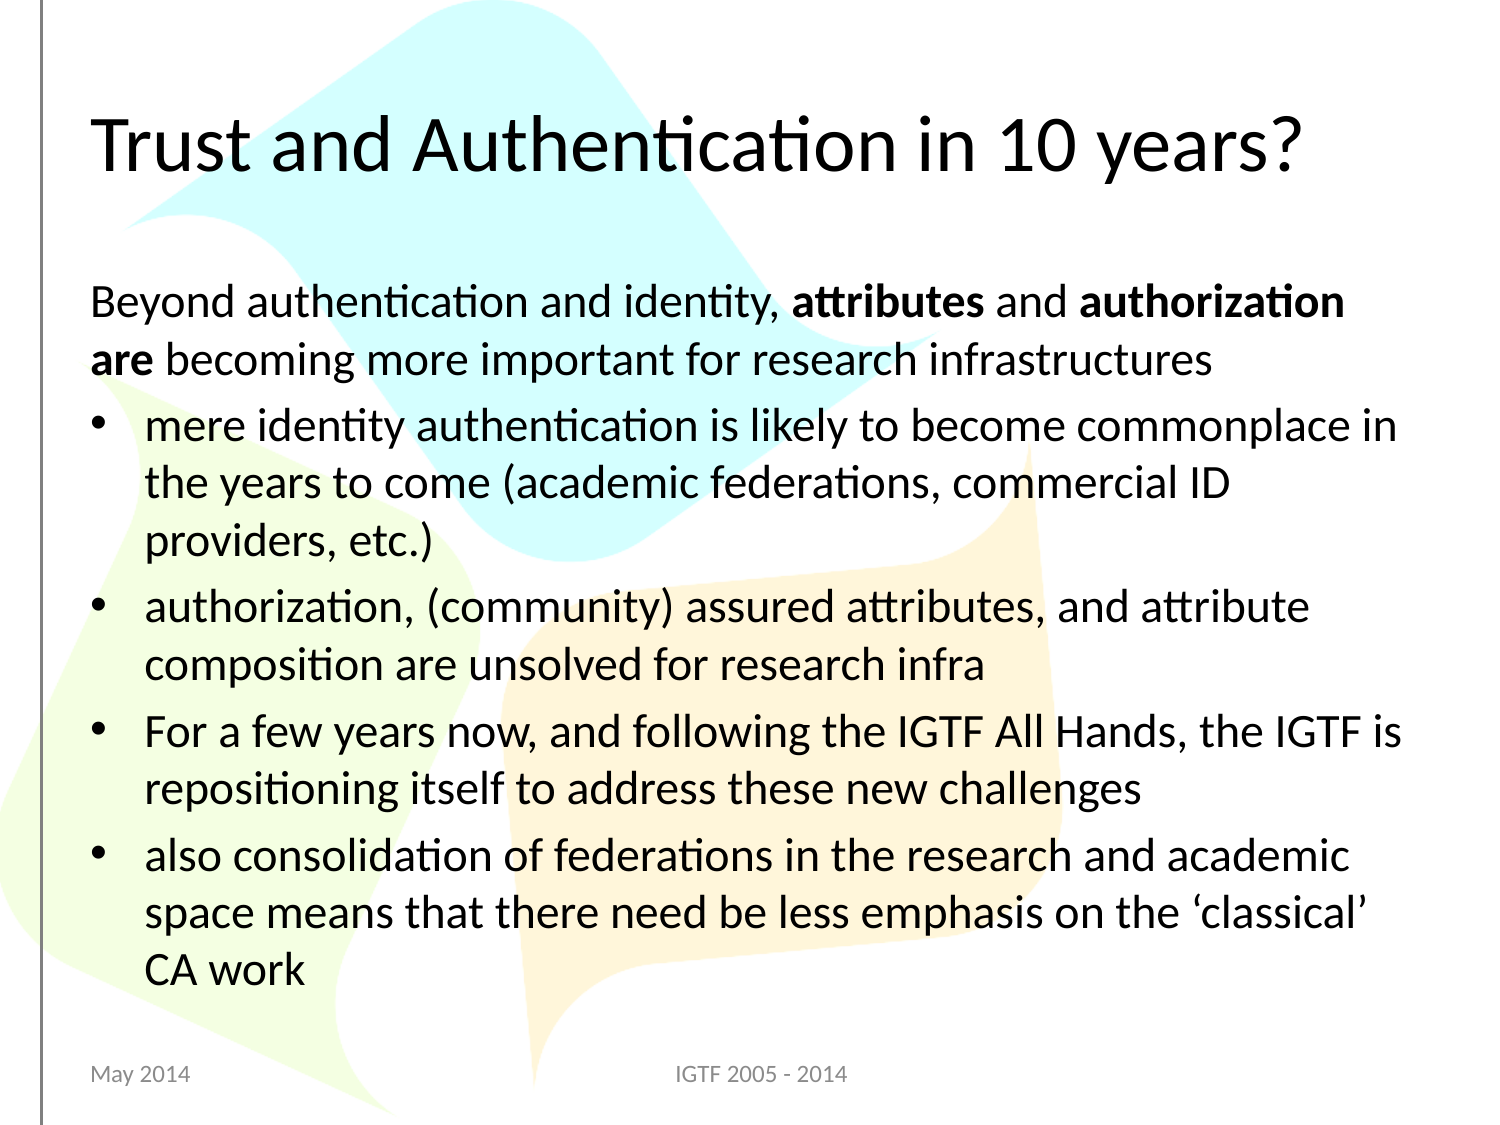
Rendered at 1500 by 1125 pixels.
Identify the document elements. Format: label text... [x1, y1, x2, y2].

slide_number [75, 1042, 243, 1103]
title Trust and Authentication in 10 years? [75, 45, 1425, 233]
footer IGTF 2005 - 2014 [243, 1042, 1282, 1103]
list Beyond authentication and identity, attributes and authorization are becoming more important for research infrastructures mere identity authentication is likely to become commonplace in the years to come (academic federations, commercial ID providers, etc.) authorization, (community) assured attributes, and attribute composition are unsolved for research infra For a few years now, and following the IGTF All Hands, the IGTF is repositioning itself to address these new challenges also consolidation of federations in the research and academic space means that there need be less emphasis on the ‘classical’ CA work [75, 262, 1425, 1005]
